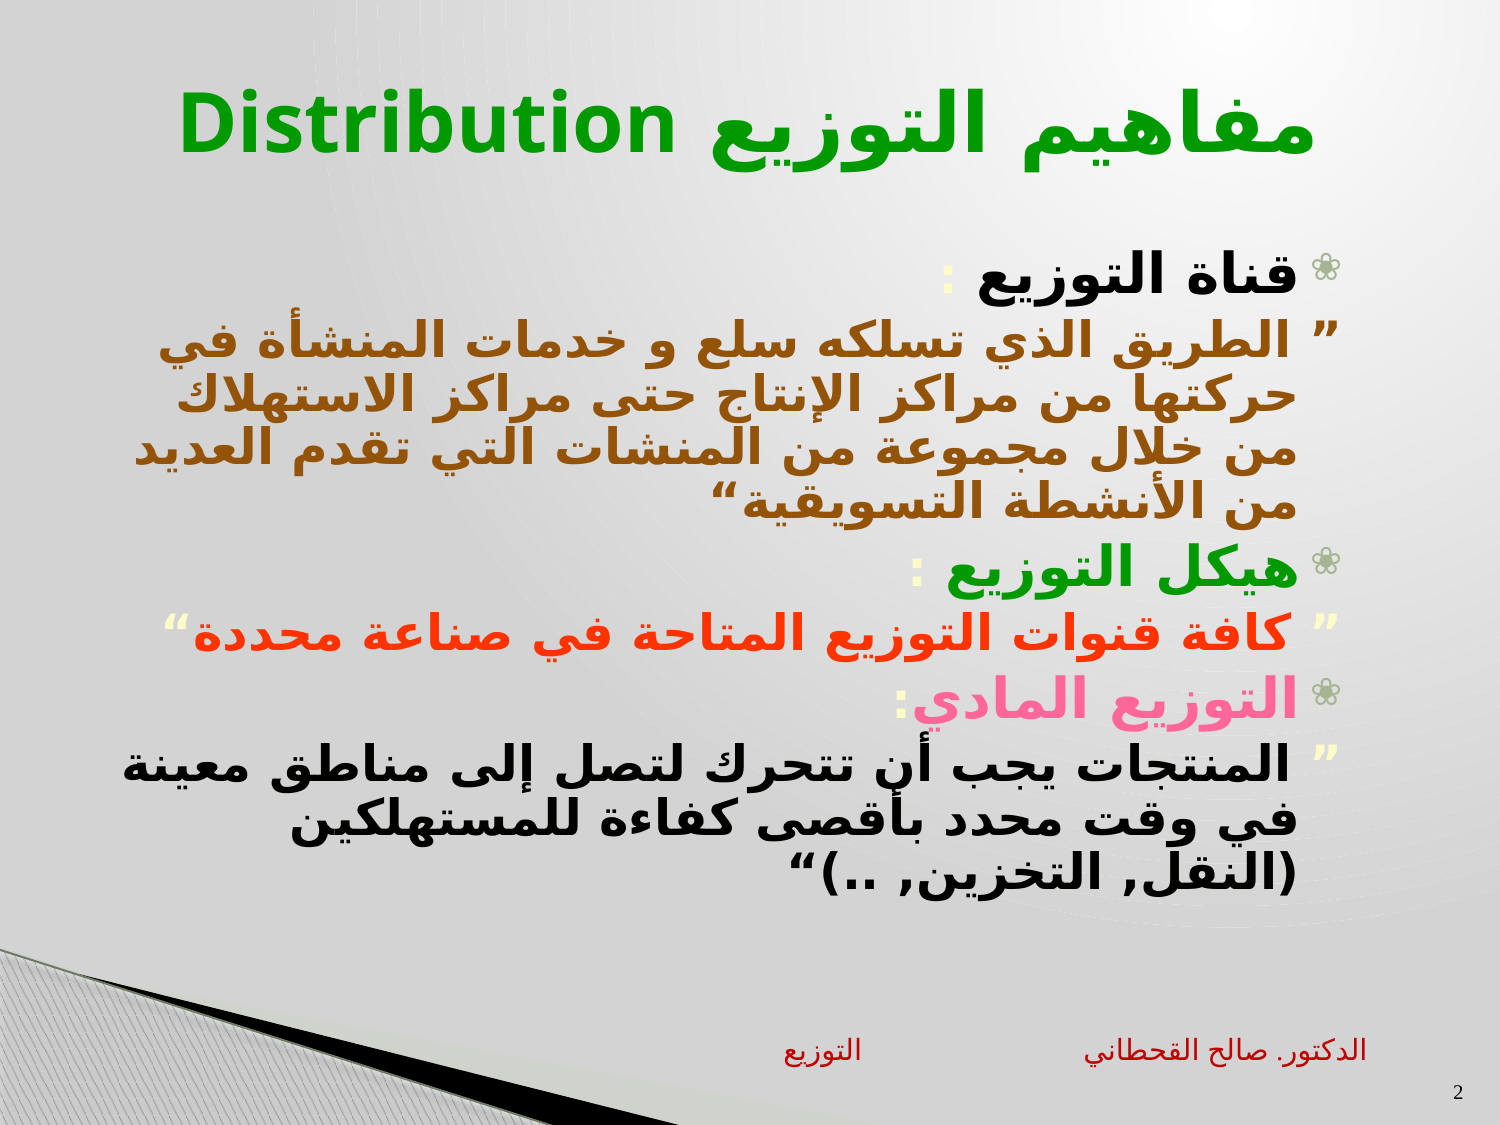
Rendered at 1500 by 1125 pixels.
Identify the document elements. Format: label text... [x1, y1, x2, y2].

list قناة التوزيع : ” الطريق الذي تسلكه سلع و خدمات المنشأة في حركتها من مراكز الإنتاج حتى مراكز الاستهلاك من خلال مجموعة من المنشات التي تقدم العديد من الأنشطة التسويقية“ هيكل التوزيع : ” كافة قنوات التوزيع المتاحة في صناعة محددة“ التوزيع المادي: ” المنتجات يجب أن تتحرك لتصل إلى مناطق معينة في وقت محدد بأقصى كفاءة للمستهلكين (النقل, التخزين, ..)“ [99, 237, 1375, 1000]
slide_number 2 [1418, 1051, 1479, 1112]
title مفاهيم التوزيع Distribution [83, 50, 1384, 213]
footer التوزيع الدكتور. صالح القحطاني [585, 1042, 1383, 1103]
